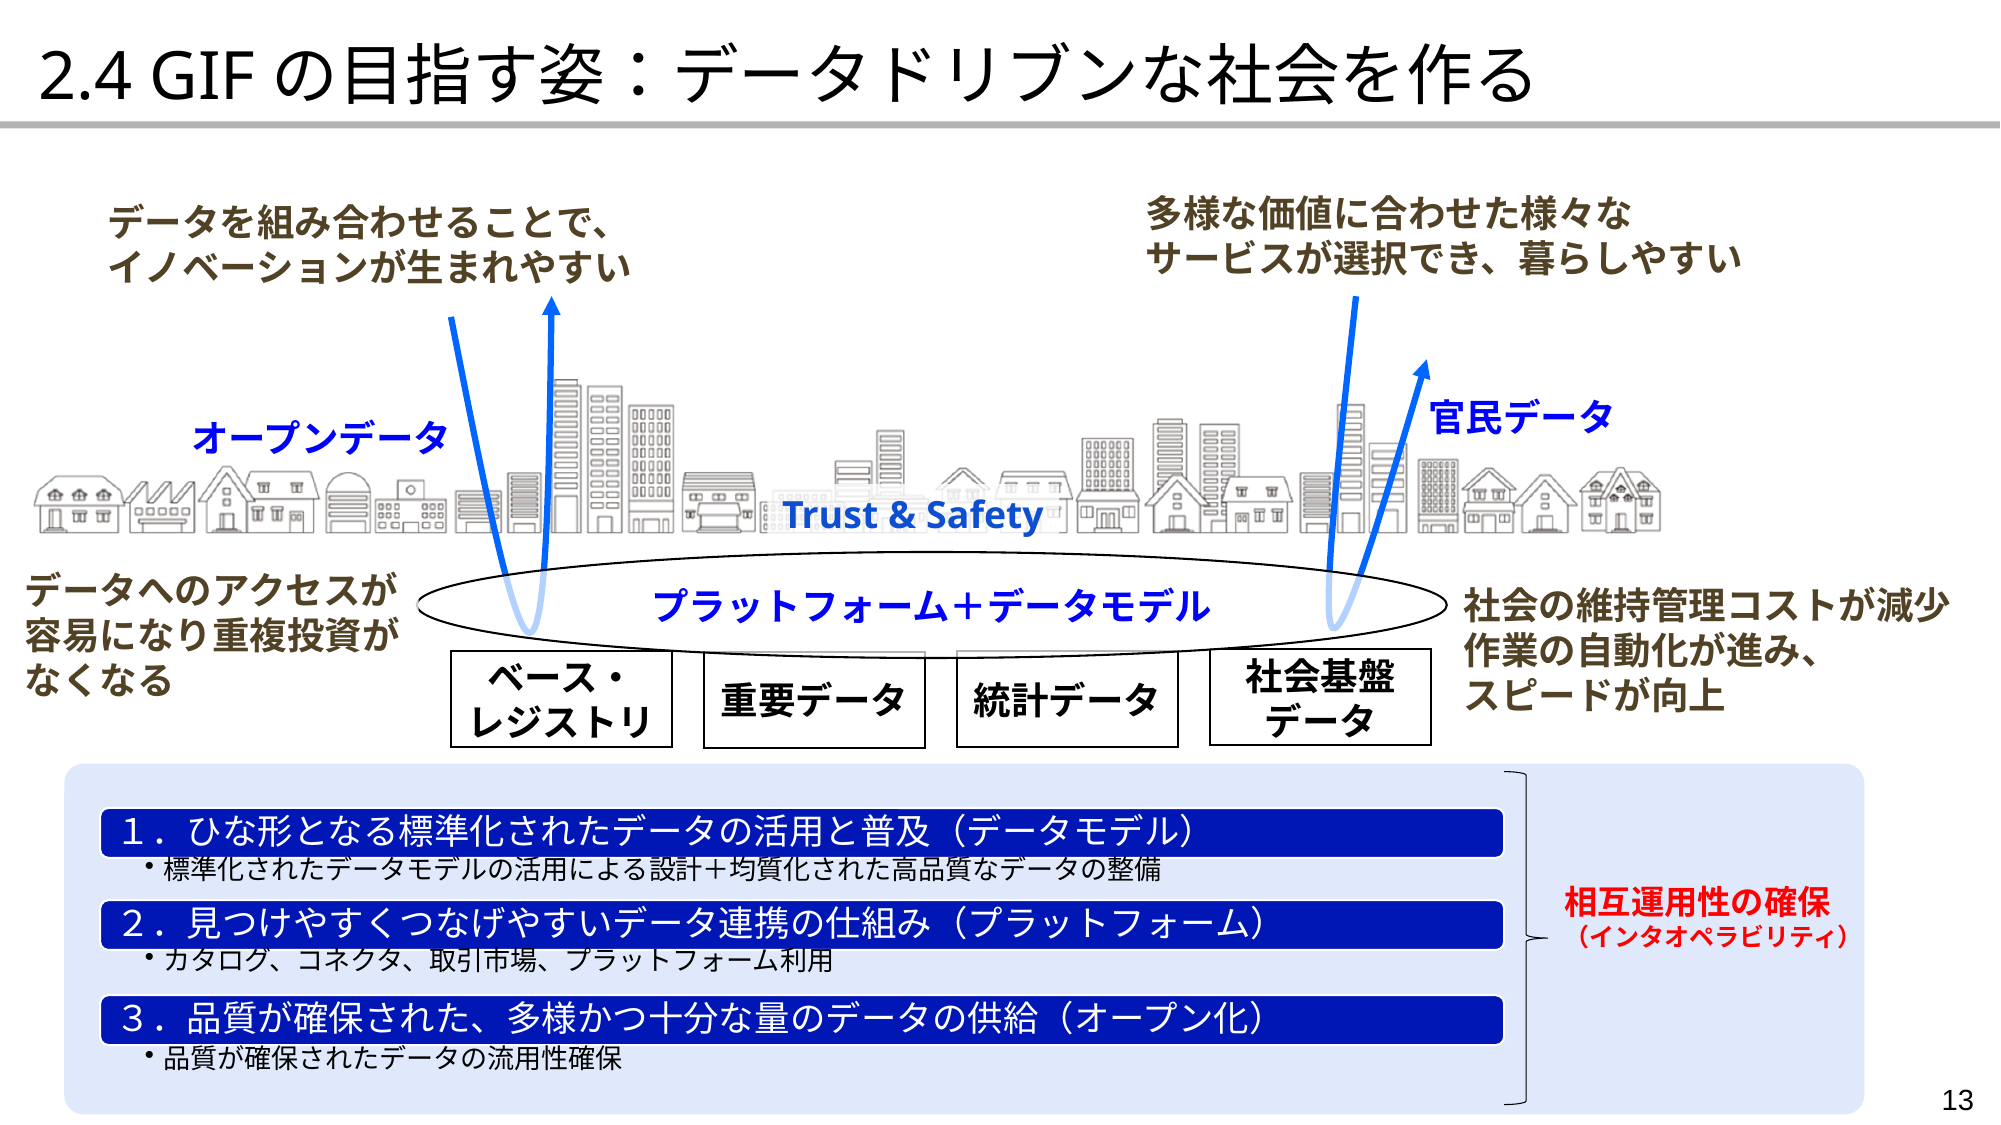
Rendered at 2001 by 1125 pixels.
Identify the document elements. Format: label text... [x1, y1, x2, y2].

text_box [495, 537, 547, 574]
picture [20, 379, 1663, 537]
text_box [449, 296, 558, 379]
text_box 2.4 GIFの目指す姿：データドリブンな社会を作る [23, 34, 1910, 121]
text_box 統計データ [956, 653, 1179, 748]
text_box 社会の維持管理コストが減少 作業の自動化が進み、 スピードが向上 [1448, 574, 1981, 724]
text_box ベース・ レジストリ [450, 650, 673, 748]
text_box データへのアクセスが容易になり重複投資がなくなる [10, 559, 419, 710]
text_box データを組み合わせることで、 イノベーションが生まれやすい [92, 191, 647, 296]
text_box 社会基盤データ [1209, 648, 1432, 746]
text_box Trust & Safety [767, 537, 1060, 544]
text_box [1345, 296, 1430, 379]
slide_number 13 [1881, 1073, 1989, 1124]
text_box 重要データ [703, 654, 926, 749]
text_box 相互運用性の確保 （インタオペラビリティ） [1550, 873, 1879, 959]
text_box [1328, 537, 1374, 574]
text_box [1505, 771, 1549, 1106]
text_box プラットフォーム＋データモデル [419, 550, 1448, 660]
text_box [63, 762, 1866, 1116]
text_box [100, 767, 1505, 1117]
text_box 多様な価値に合わせた様々な サービスが選択でき、暮らしやすい [1130, 182, 1777, 288]
